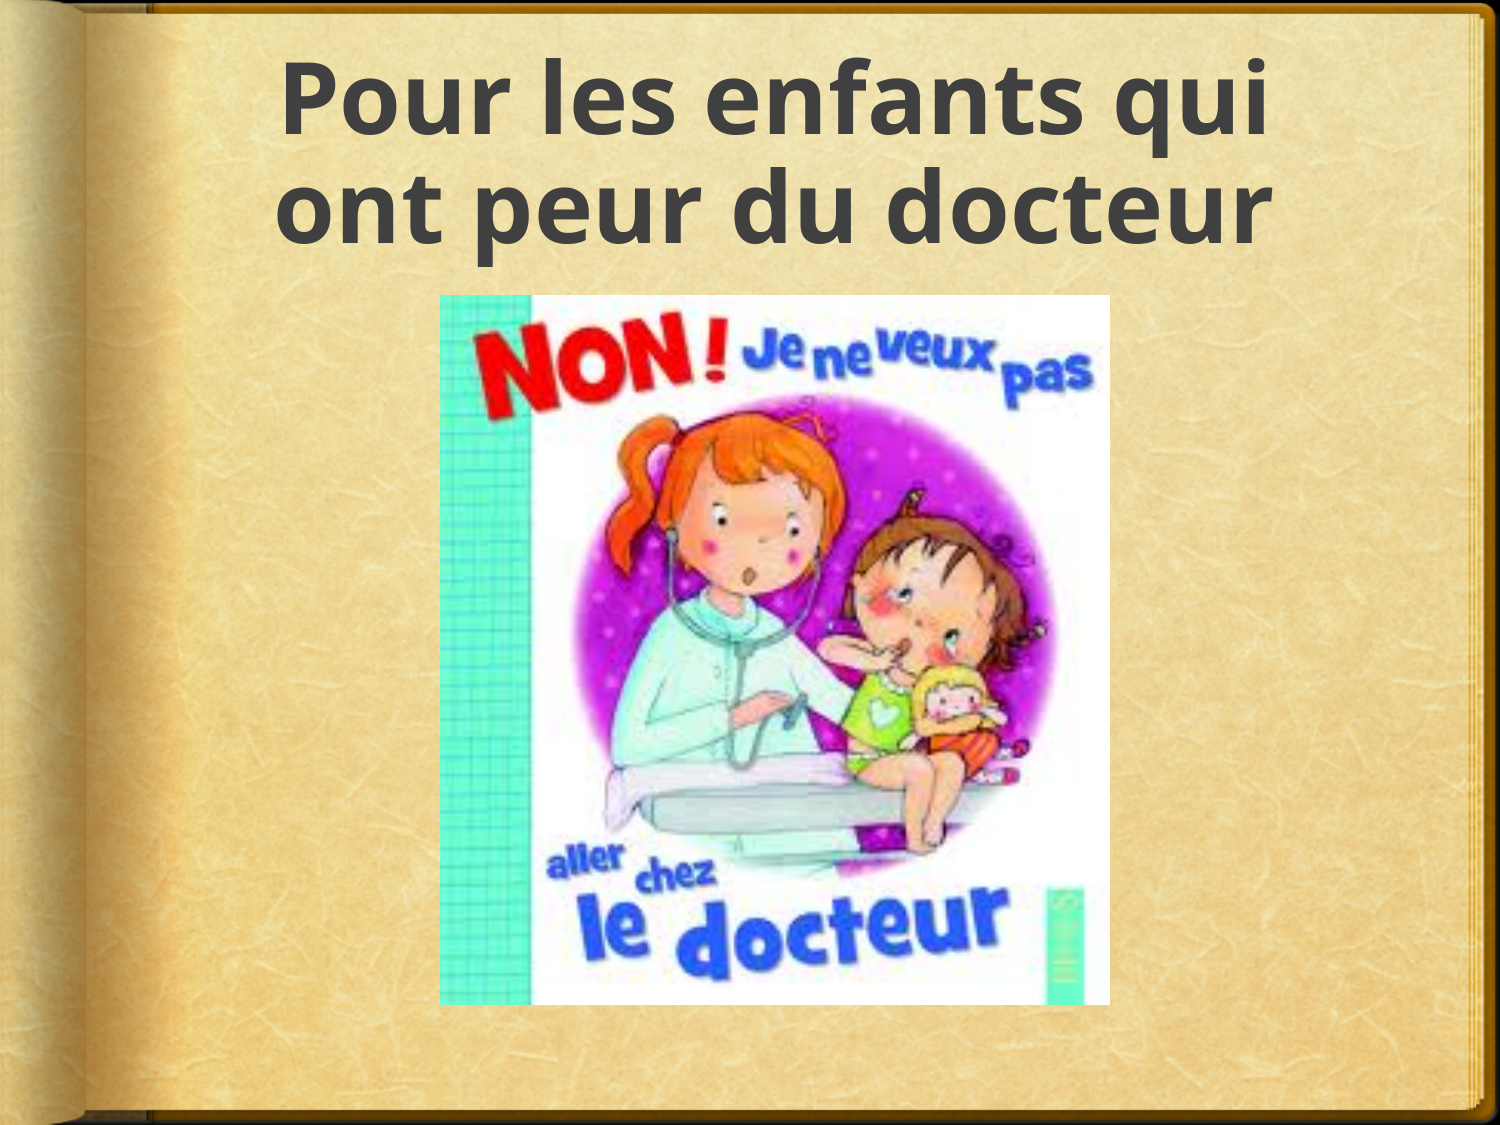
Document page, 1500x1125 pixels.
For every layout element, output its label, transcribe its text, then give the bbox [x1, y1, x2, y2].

title Pour les enfants qui ont peur du docteur [178, 45, 1372, 265]
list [177, 294, 1373, 1006]
picture [0, 0, 1500, 1125]
